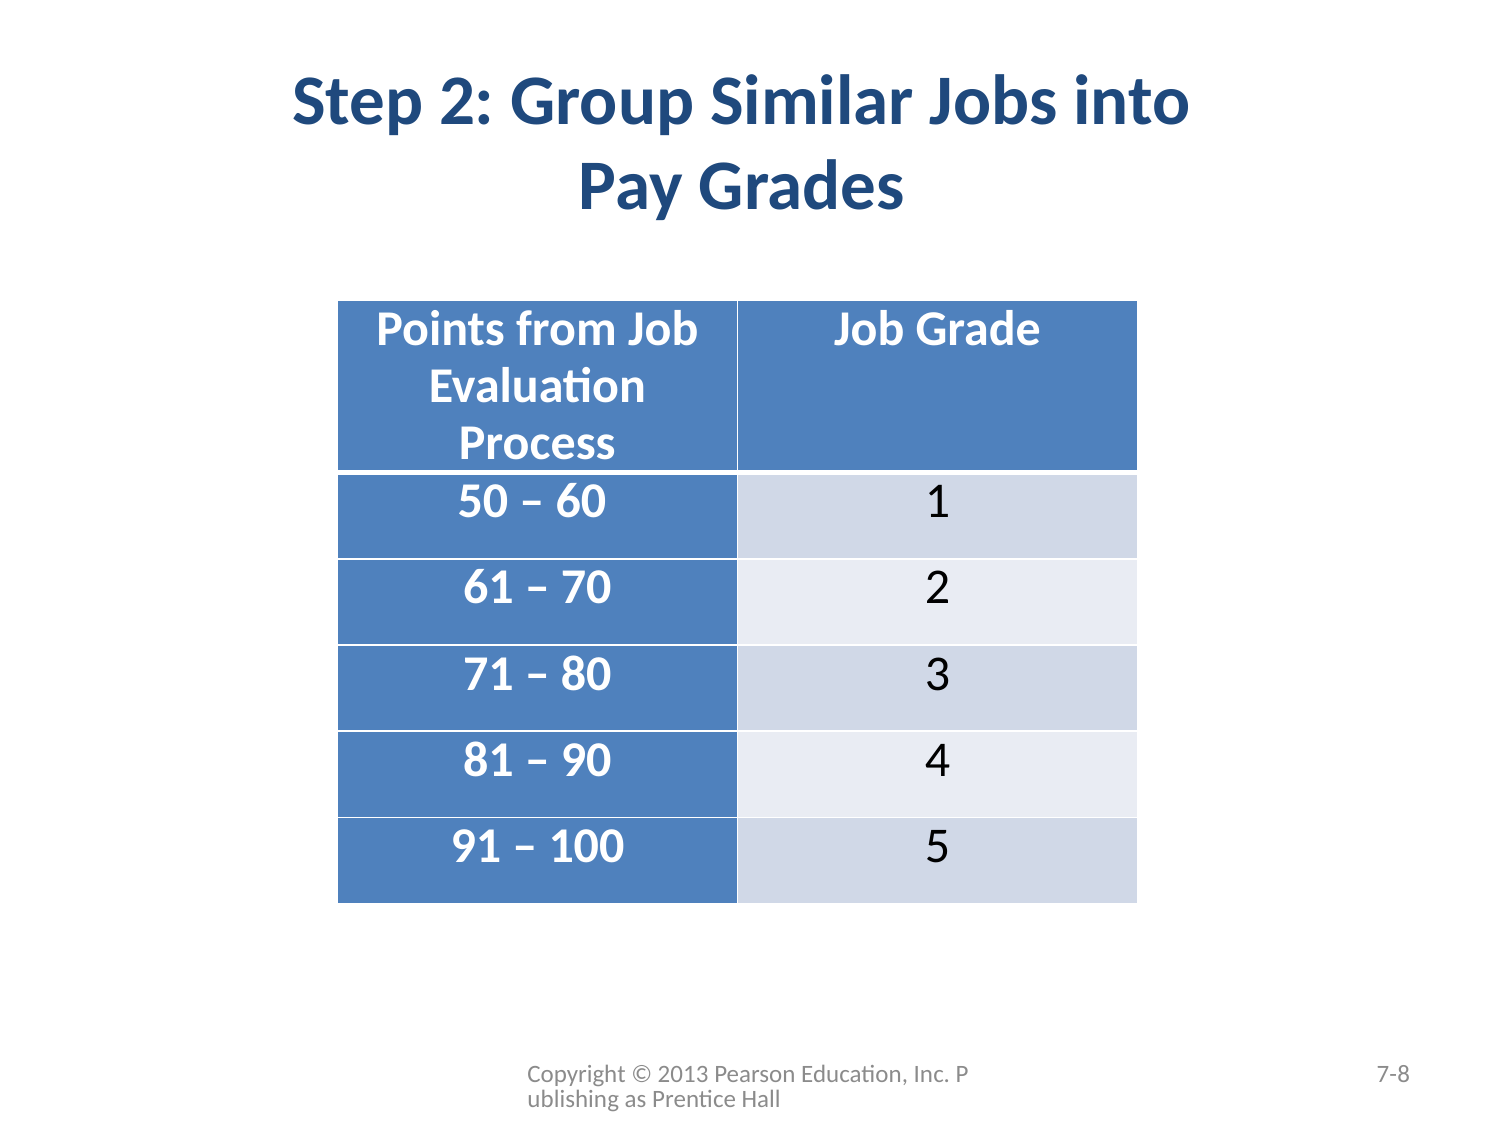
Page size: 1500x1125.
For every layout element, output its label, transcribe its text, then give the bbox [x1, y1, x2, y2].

table_cell 50 – 60 [338, 475, 737, 558]
table_header Job Grade [738, 301, 1137, 470]
slide_number 7-8 [1074, 1042, 1425, 1103]
table_cell 61 – 70 [338, 560, 737, 644]
title Step 2: Group Similar Jobs into Pay Grades [75, 45, 1425, 233]
table_cell 71 – 80 [338, 646, 737, 730]
table_cell 1 [738, 475, 1137, 558]
table_cell 5 [738, 818, 1137, 903]
table_cell 2 [738, 560, 1137, 644]
table_cell 4 [738, 732, 1137, 817]
table_header Points from Job Evaluation Process [338, 301, 737, 470]
table_cell 81 – 90 [338, 732, 737, 817]
table_cell 91 – 100 [338, 818, 737, 903]
table_cell 3 [738, 646, 1137, 730]
footer Copyright © 2013 Pearson Education, Inc. Publishing as Prentice Hall [512, 1042, 988, 1103]
